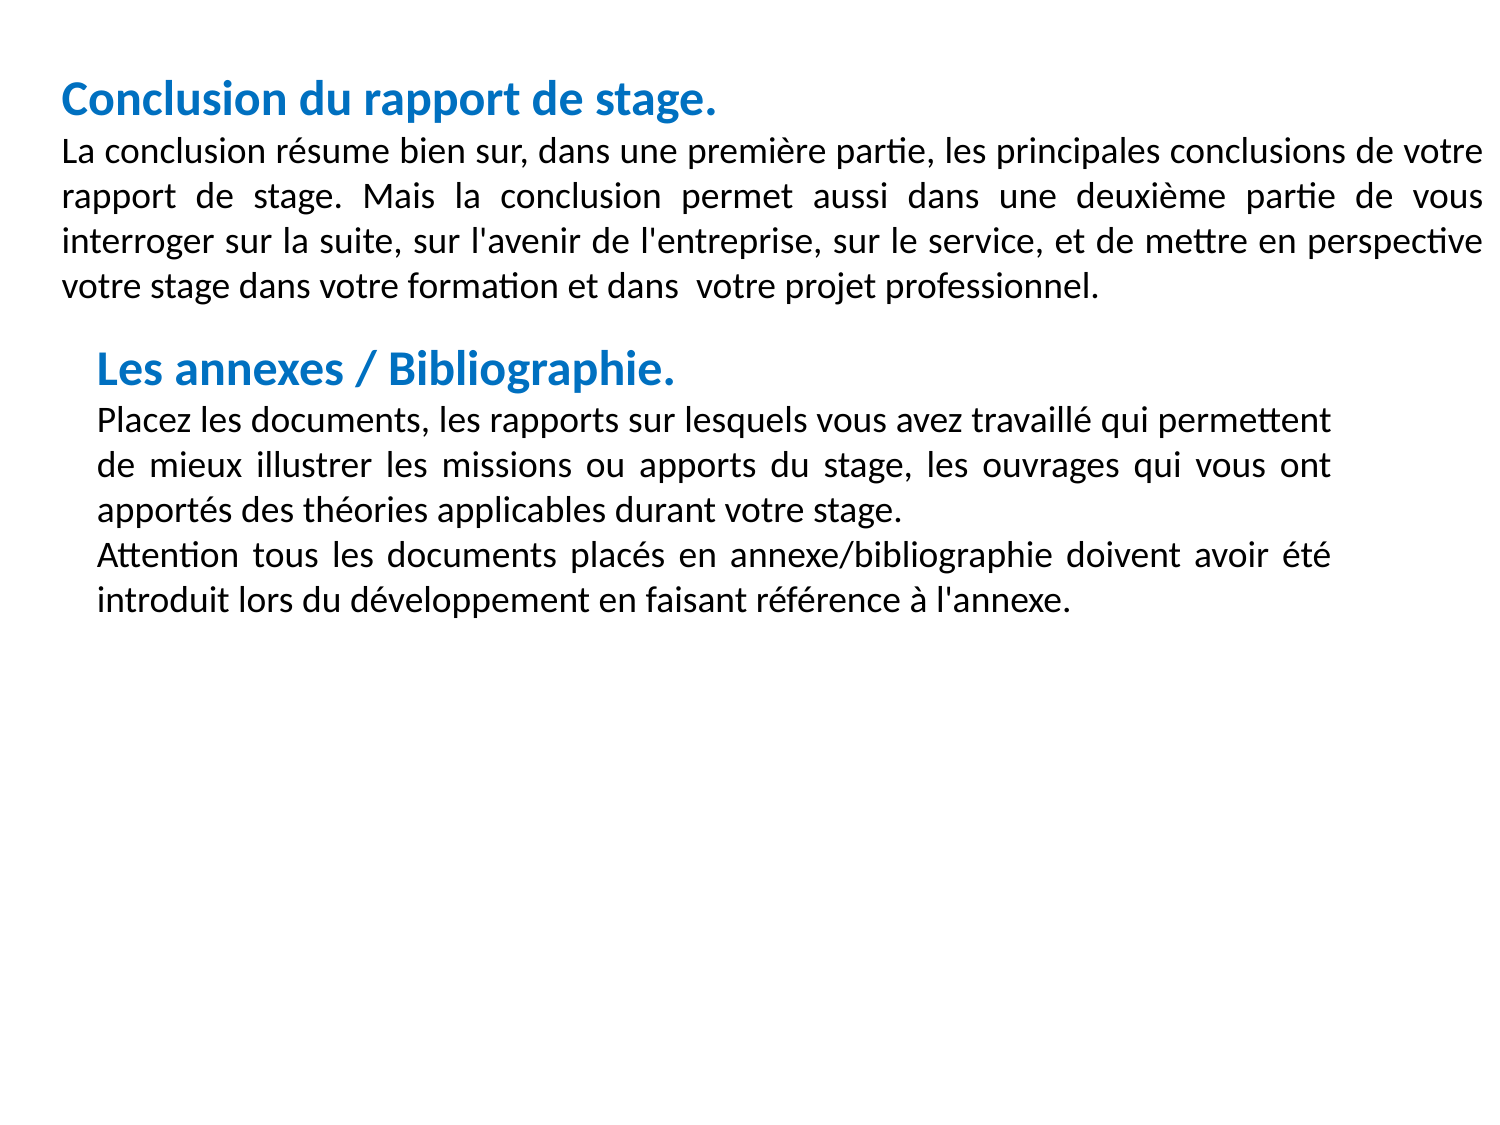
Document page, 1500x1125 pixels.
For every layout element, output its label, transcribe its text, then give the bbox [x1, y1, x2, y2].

text_box Conclusion du rapport de stage. La conclusion résume bien sur, dans une première partie, les principales conclusions de votre rapport de stage. Mais la conclusion permet aussi dans une deuxième partie de vous interroger sur la suite, sur l'avenir de l'entreprise, sur le service, et de mettre en perspective votre stage dans votre formation et dans votre projet professionnel. [46, 58, 1500, 359]
text_box Les annexes / Bibliographie. Placez les documents, les rapports sur lesquels vous avez travaillé qui permettent de mieux illustrer les missions ou apports du stage, les ouvrages qui vous ont apportés des théories applicables durant votre stage. Attention tous les documents placés en annexe/bibliographie doivent avoir été introduit lors du développement en faisant référence à l'annexe. [82, 328, 1348, 628]
